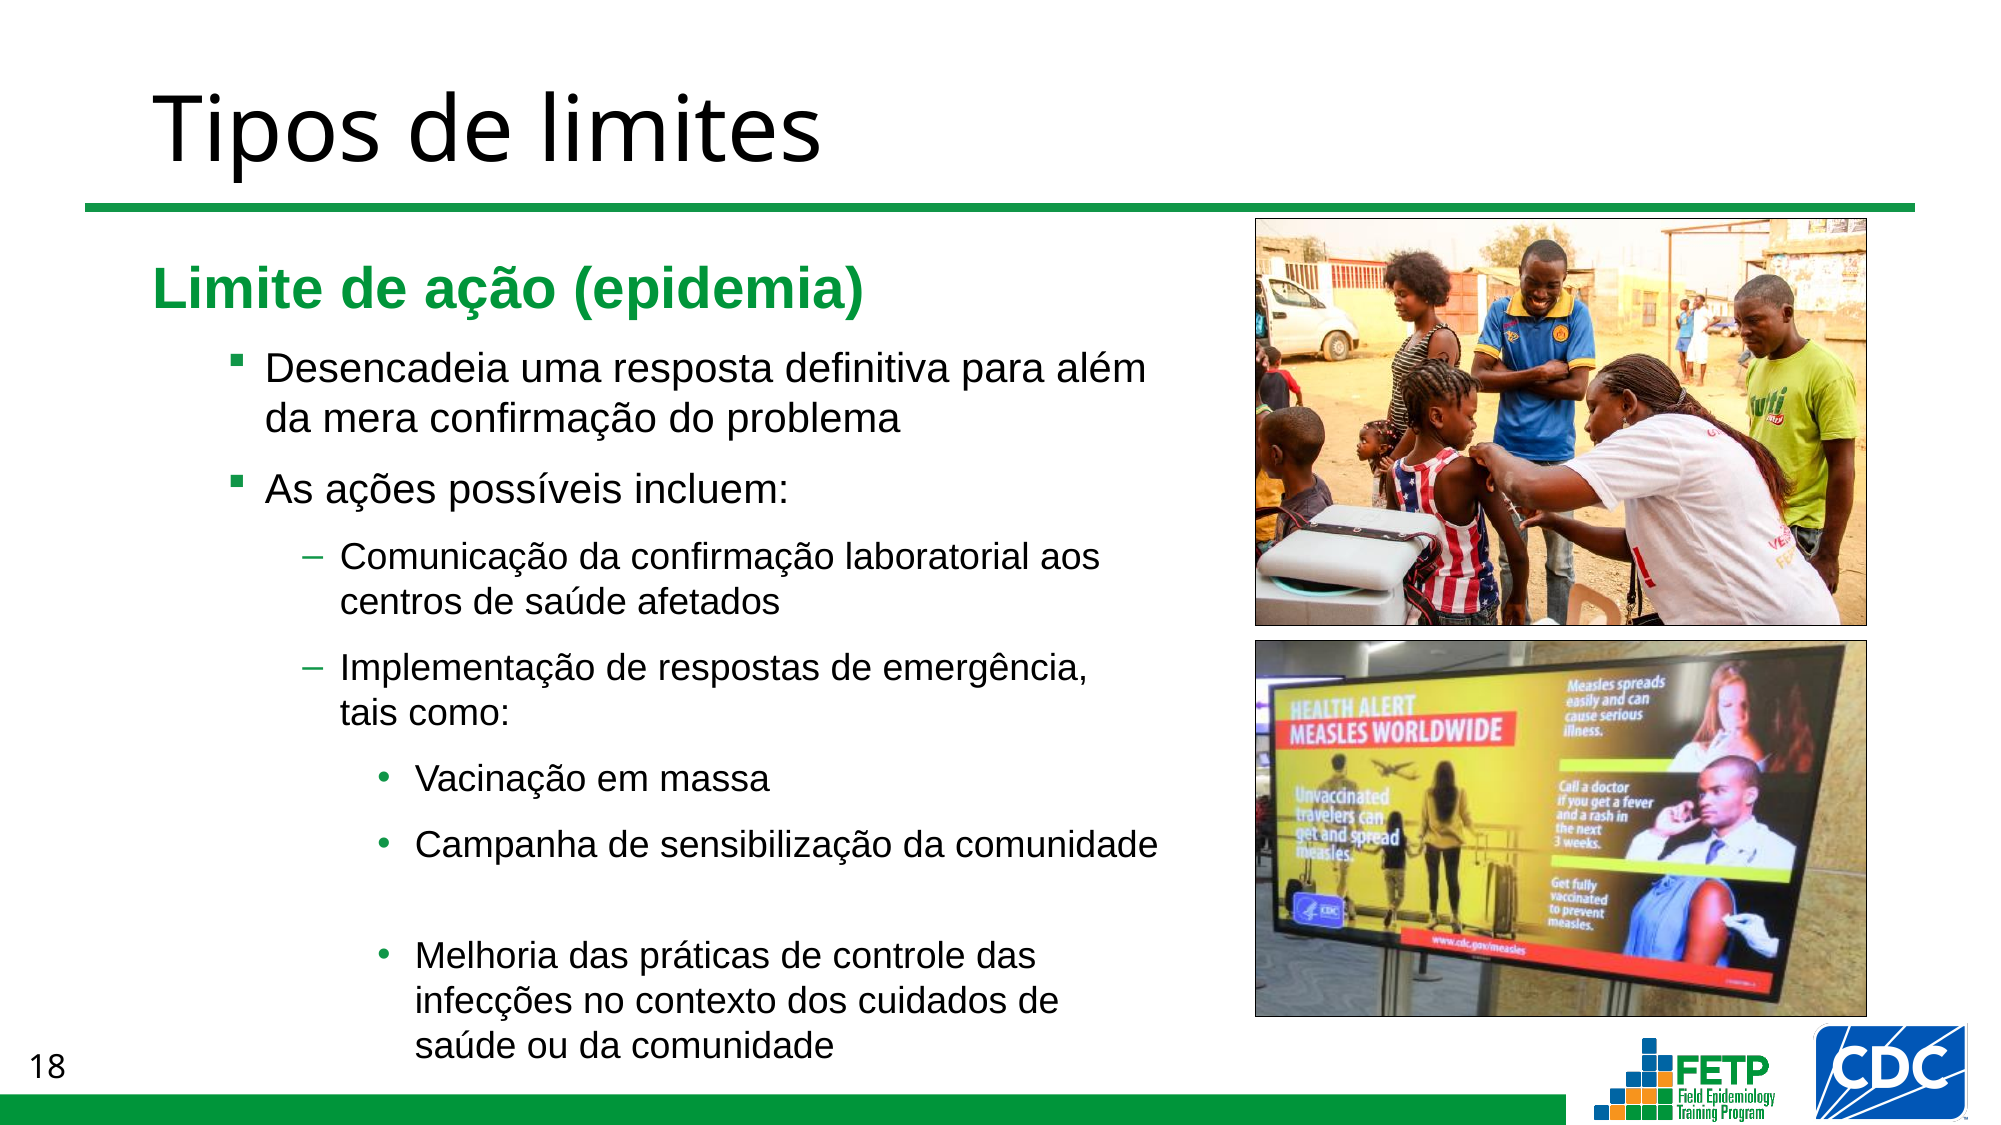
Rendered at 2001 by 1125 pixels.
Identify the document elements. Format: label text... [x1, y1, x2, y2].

picture [1255, 218, 1867, 626]
title Tipos de limites [137, 75, 1863, 207]
list Limite de ação (epidemia) Desencadeia uma resposta definitiva para além da mera confirmação do problema As ações possíveis incluem: Comunicação da confirmação laboratorial aos centros de saúde afetados Implementação de respostas de emergência, tais como: Vacinação em massa Campanha de sensibilização da comunidade Melhoria das práticas de controle das infecções no contexto dos cuidados de saúde ou da comunidade [137, 242, 1181, 1004]
picture [1255, 640, 1867, 1017]
picture [1813, 1023, 1968, 1122]
picture [1594, 1038, 1775, 1122]
